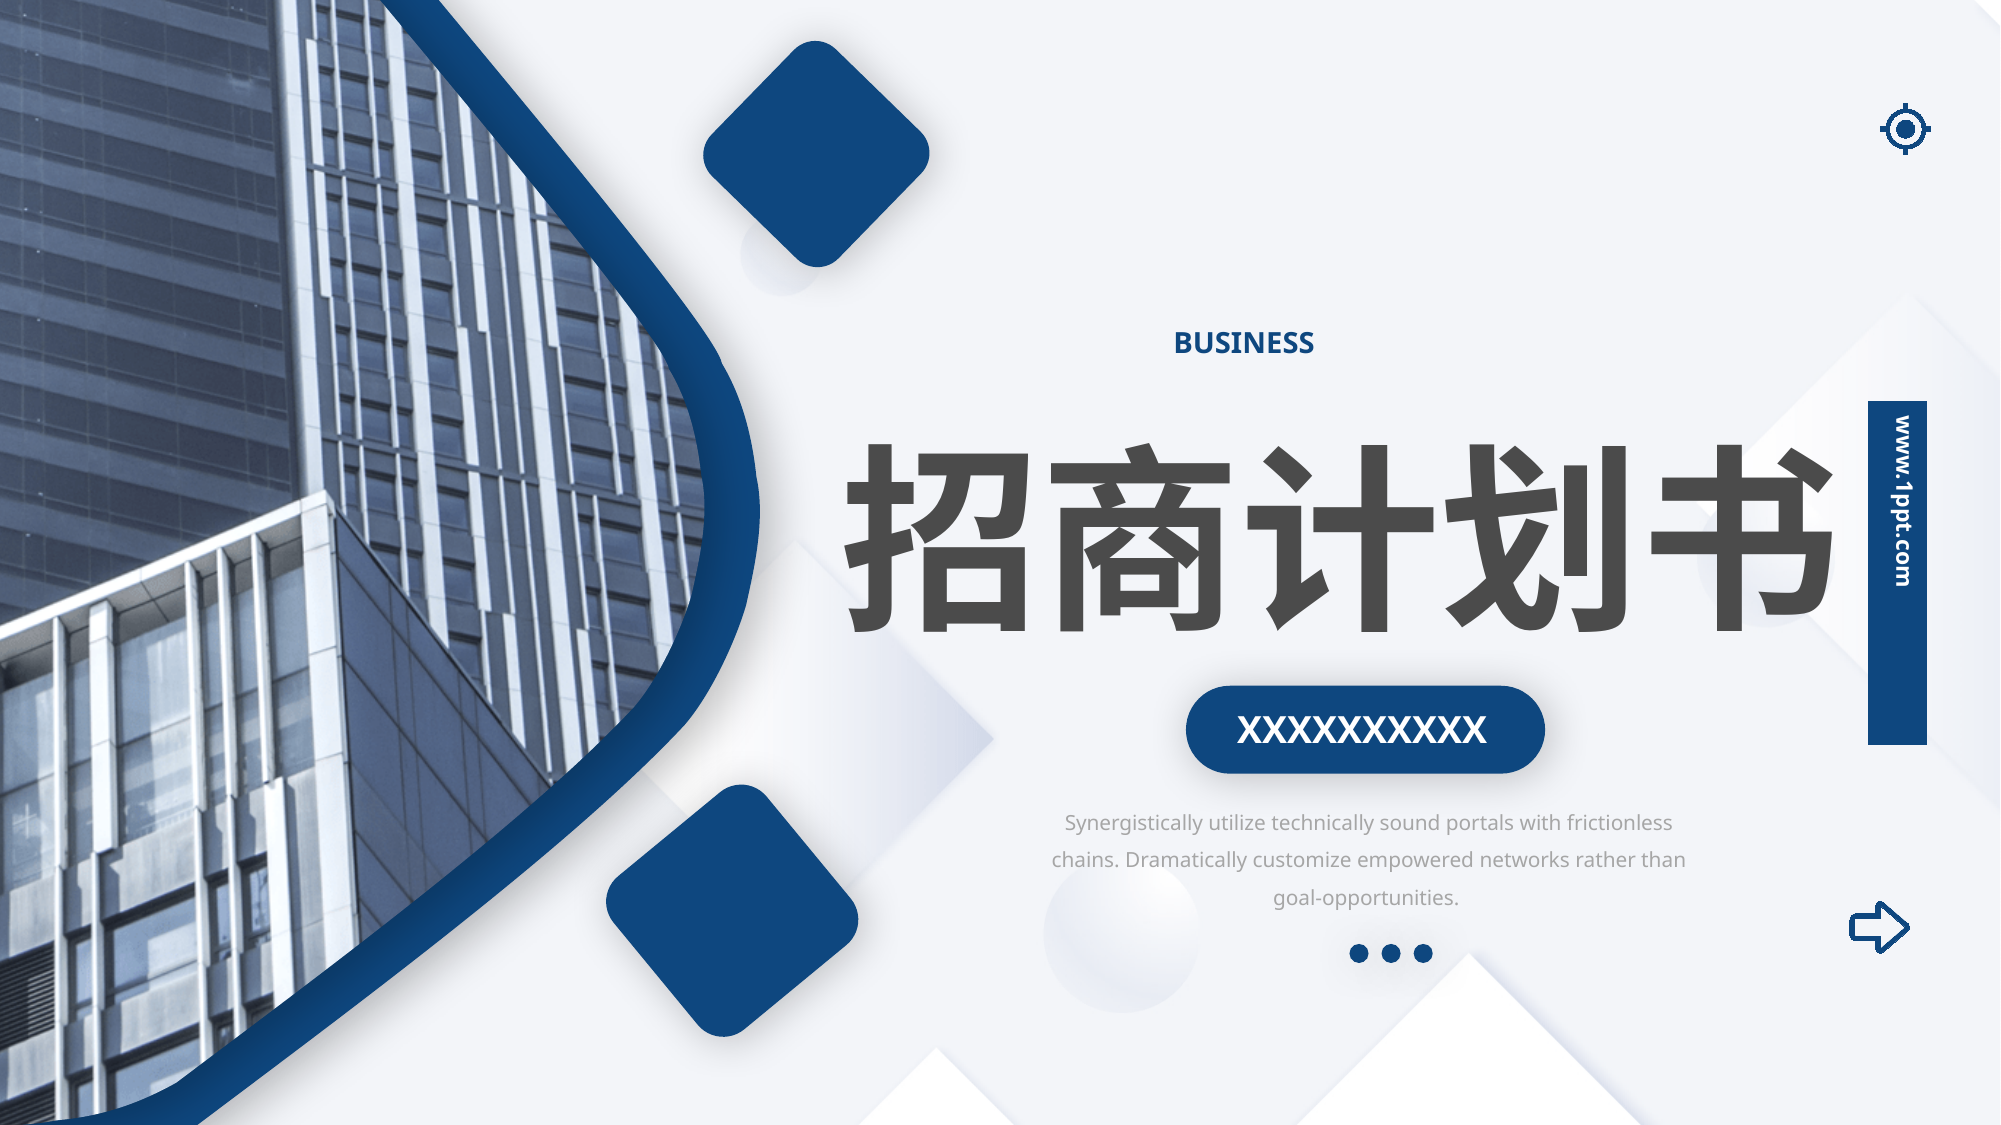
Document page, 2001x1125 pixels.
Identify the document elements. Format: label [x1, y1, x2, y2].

picture [760, 0, 2001, 1125]
text_box [0, 0, 760, 1125]
